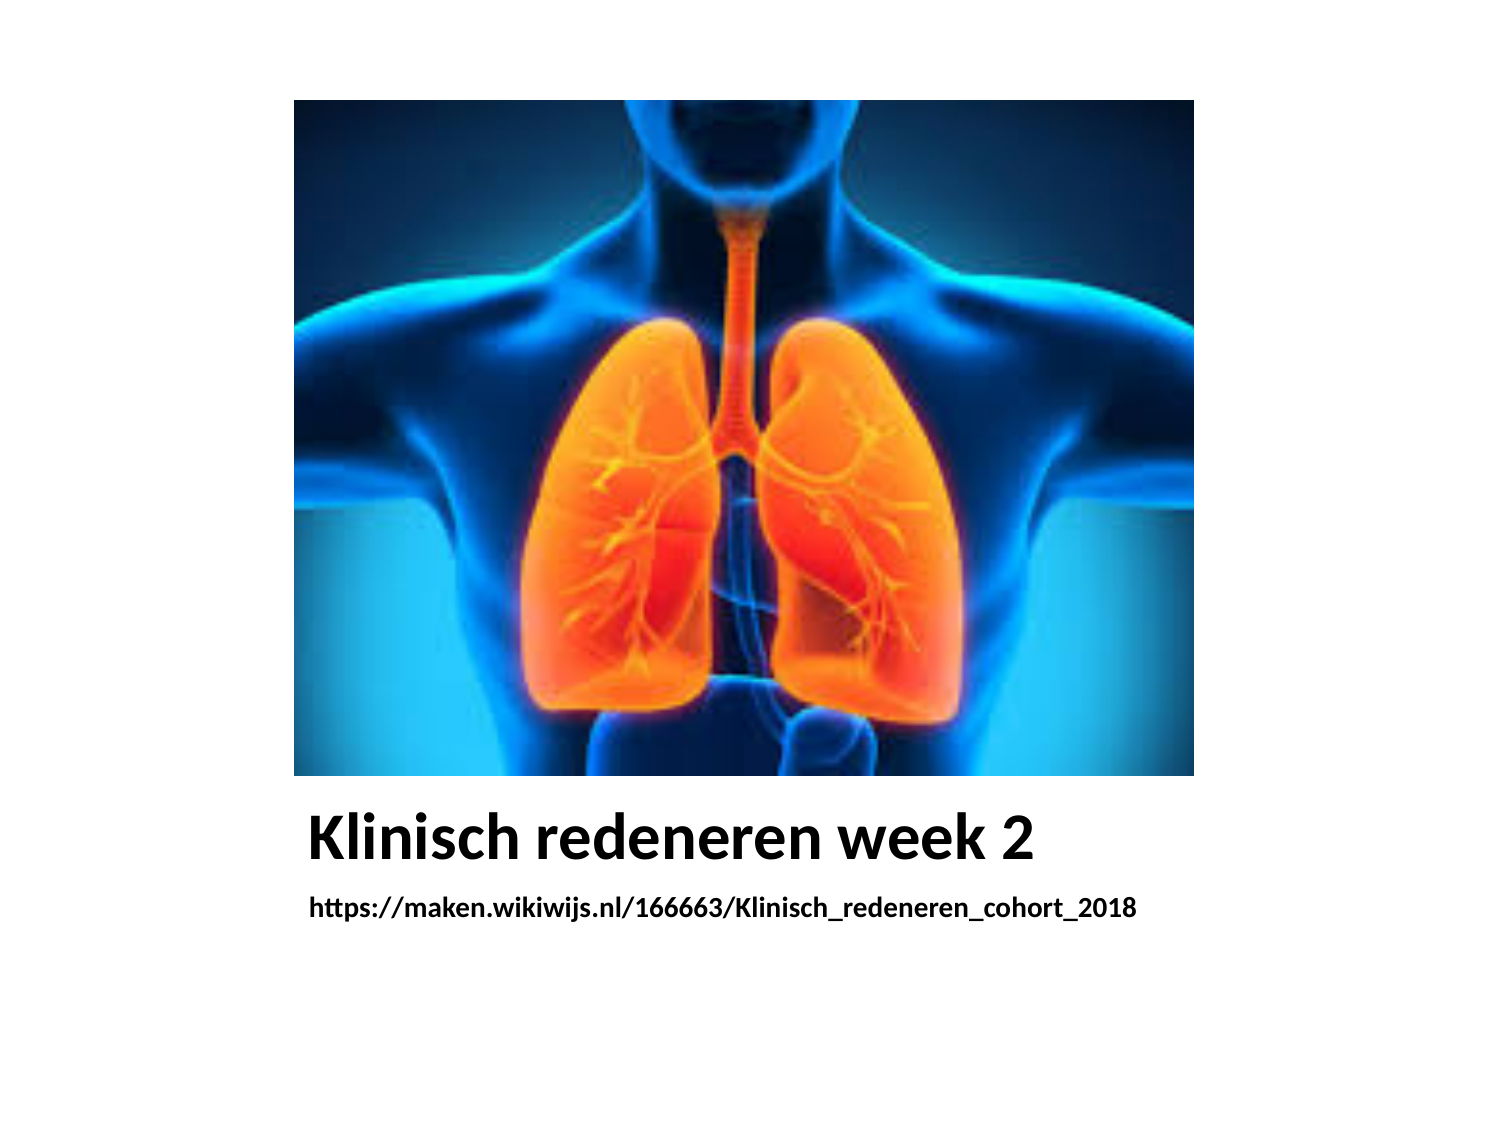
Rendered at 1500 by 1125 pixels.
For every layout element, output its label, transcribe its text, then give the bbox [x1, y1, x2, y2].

list https://maken.wikiwijs.nl/166663/Klinisch_redeneren_cohort_2018 [294, 880, 1194, 1013]
picture [293, 100, 1195, 776]
title Klinisch redeneren week 2 [294, 787, 1194, 880]
